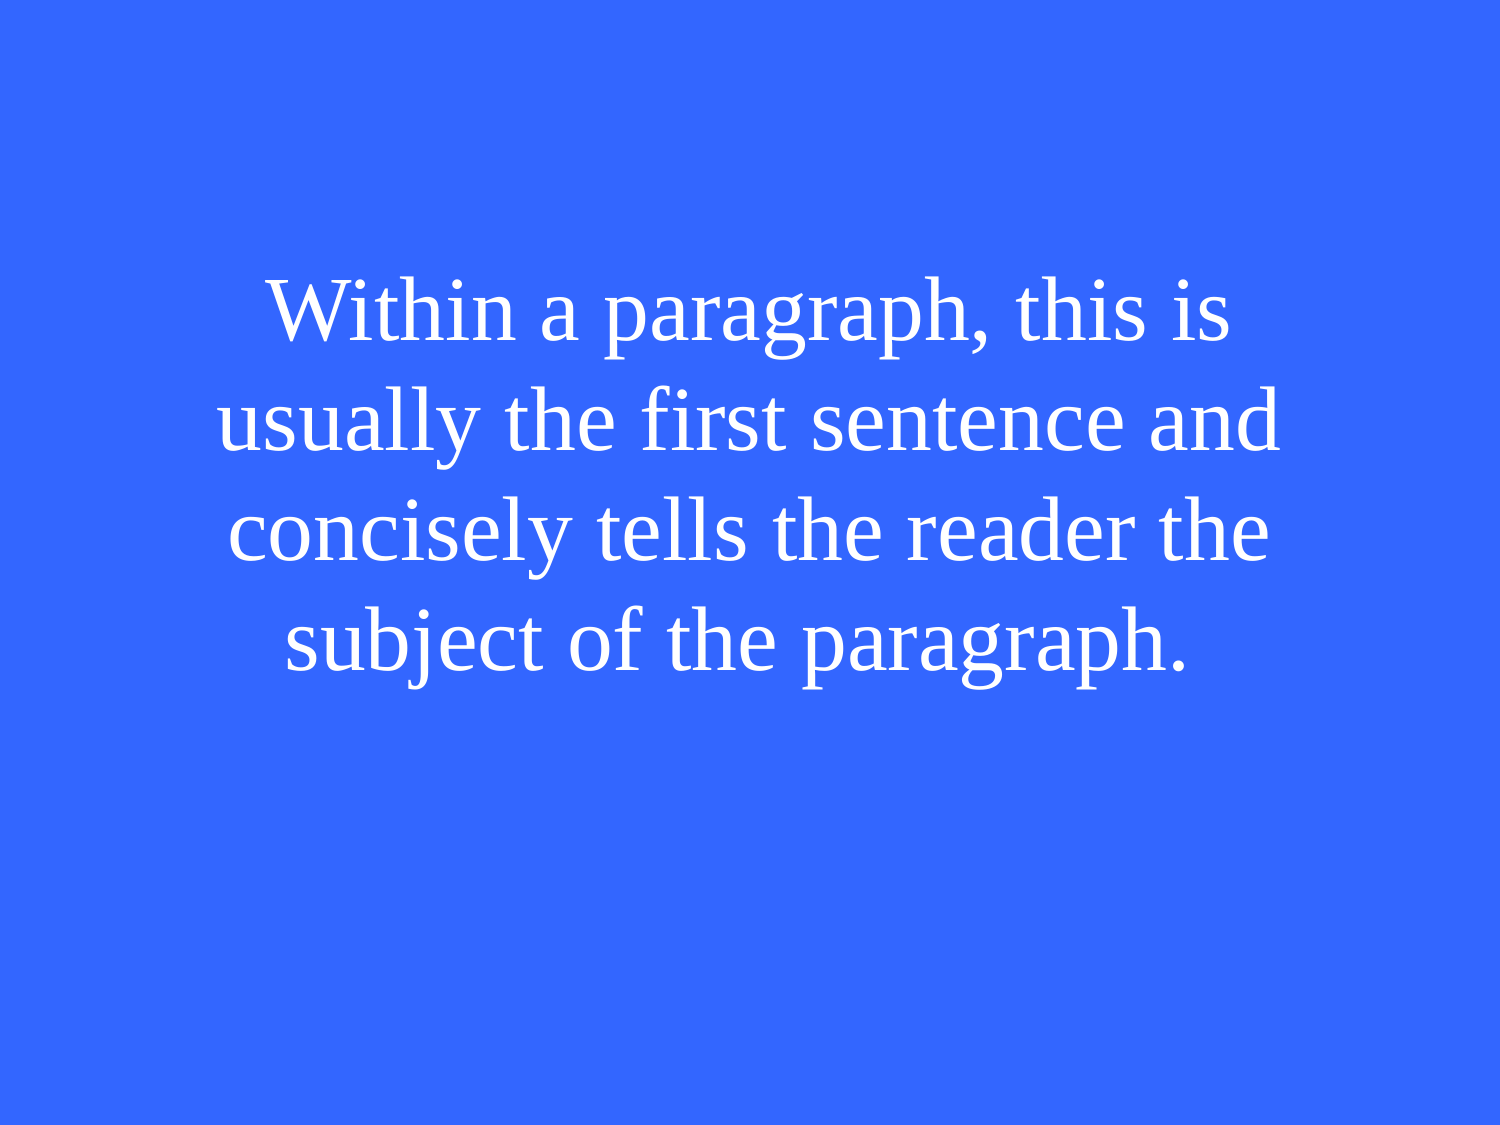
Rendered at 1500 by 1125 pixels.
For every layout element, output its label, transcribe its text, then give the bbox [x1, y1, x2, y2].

title Within a paragraph, this is usually the first sentence and concisely tells the reader the subject of the paragraph. [112, 374, 1388, 563]
